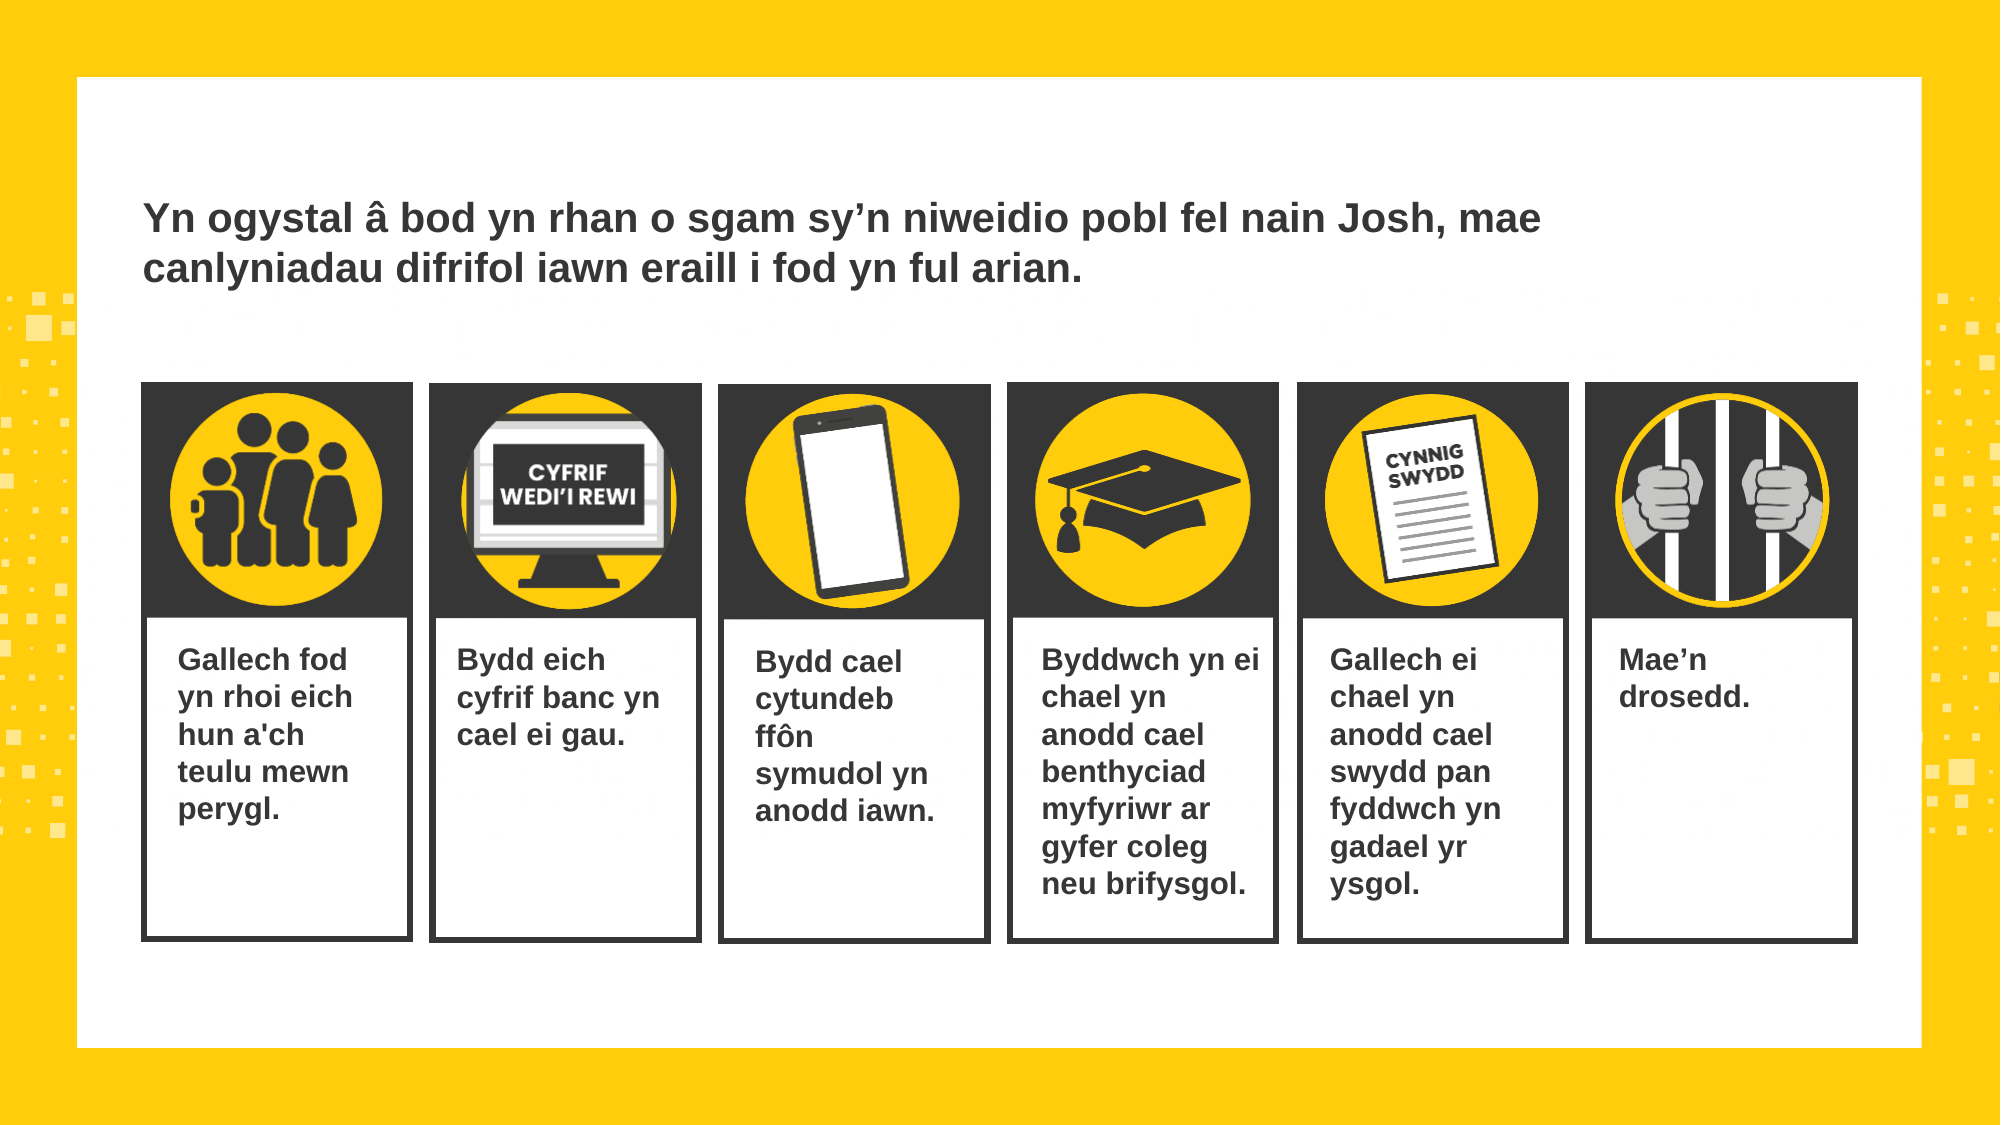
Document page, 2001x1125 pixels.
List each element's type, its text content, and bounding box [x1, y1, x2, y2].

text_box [1588, 378, 1856, 942]
text_box Yn ogystal â bod yn rhan o sgam sy’n niweidio pobl fel nain Josh, mae canlyniadau difrifol iawn eraill i fod yn ful arian. [128, 183, 1752, 299]
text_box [143, 379, 411, 940]
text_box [721, 379, 988, 942]
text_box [432, 385, 699, 940]
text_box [1299, 385, 1567, 942]
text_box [1009, 378, 1278, 942]
